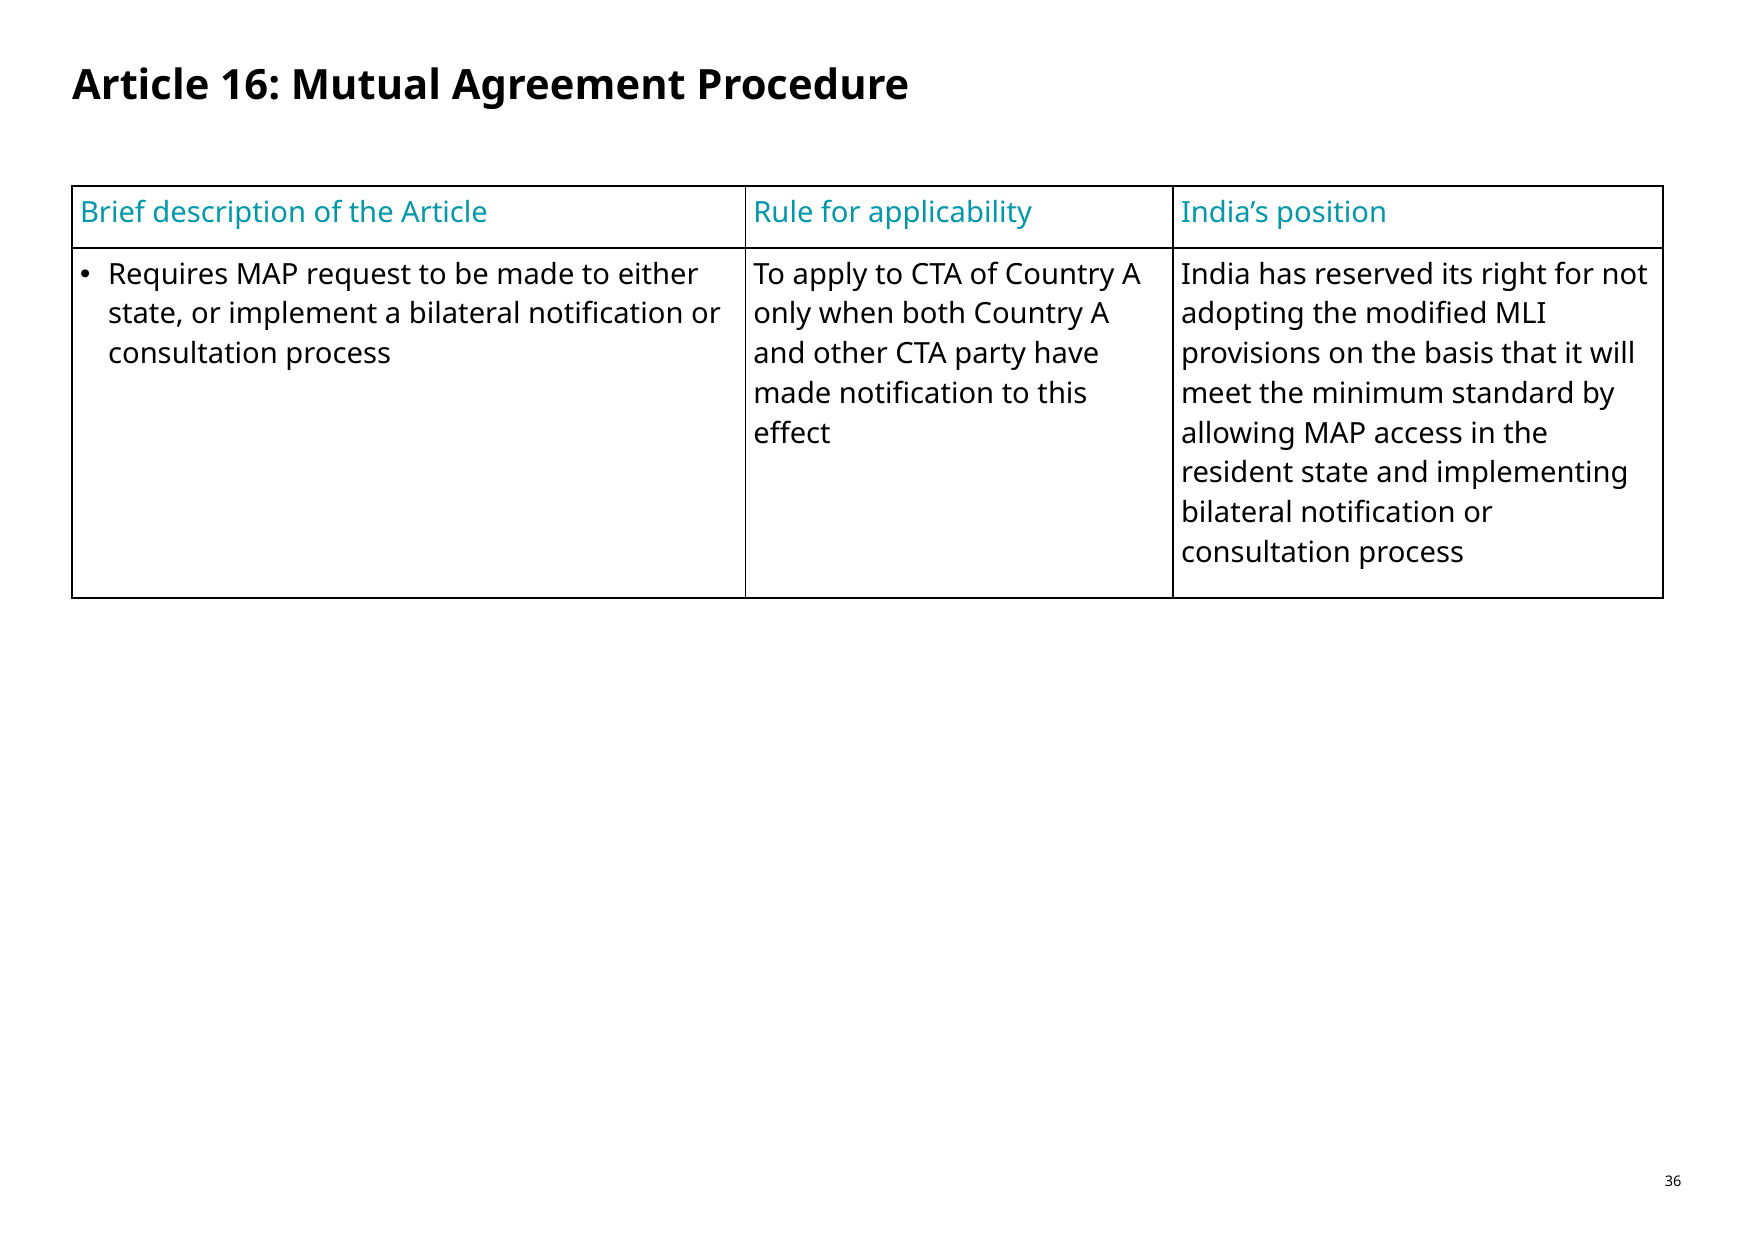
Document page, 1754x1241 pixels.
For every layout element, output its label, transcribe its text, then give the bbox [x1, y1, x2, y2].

table_cell India has reserved its right for not adopting the modified MLI provisions on the basis that it will meet the minimum standard by allowing MAP access in the resident state and implementing bilateral notification or consultation process [1174, 249, 1662, 597]
title Article 16: Mutual Agreement Procedure [72, 57, 1678, 118]
table_cell Requires MAP request to be made to either state, or implement a bilateral notification or consultation process [73, 249, 745, 597]
table_header Brief description of the Article [73, 187, 745, 247]
table_header Rule for applicability [746, 187, 1172, 247]
table_cell To apply to CTA of Country A only when both Country A and other CTA party have made notification to this effect [746, 249, 1172, 597]
table_header India’s position [1174, 187, 1662, 247]
